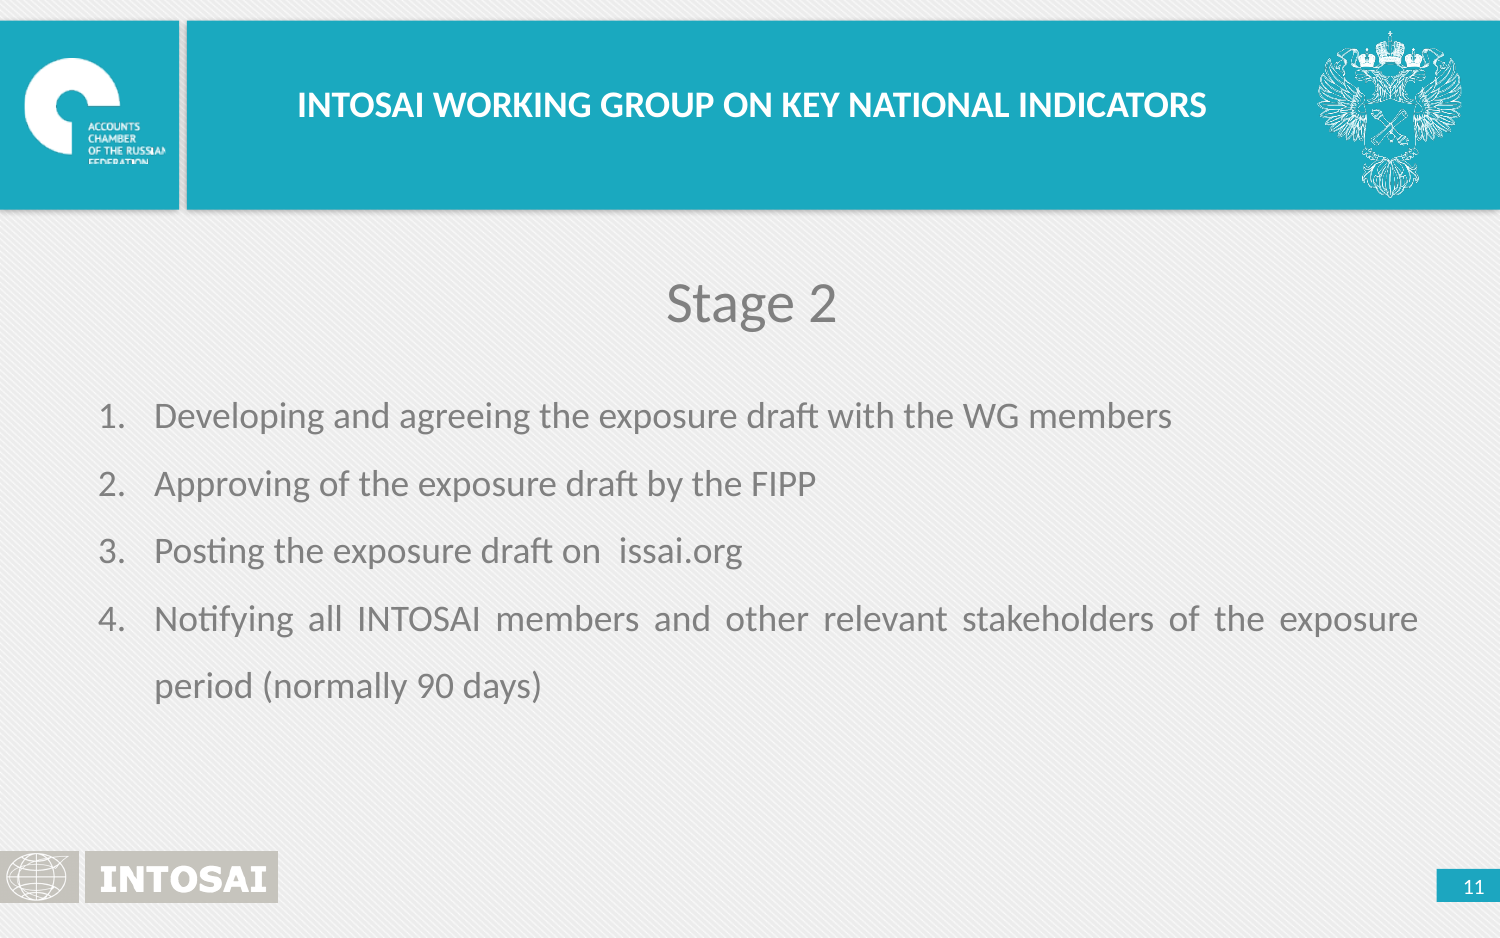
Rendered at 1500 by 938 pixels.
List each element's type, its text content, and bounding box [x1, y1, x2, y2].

text_box INTOSAI WORKING GROUP ON KEY NATIONAL INDICATORS [282, 72, 1265, 133]
picture [0, 0, 1500, 938]
text_box Stage 2 Developing and agreeing the exposure draft with the WG members Approving of the exposure draft by the FIPP Posting the exposure draft on issai.org Notifying all INTOSAI members and other relevant stakeholders of the exposure period (normally 90 days) [83, 256, 1435, 794]
